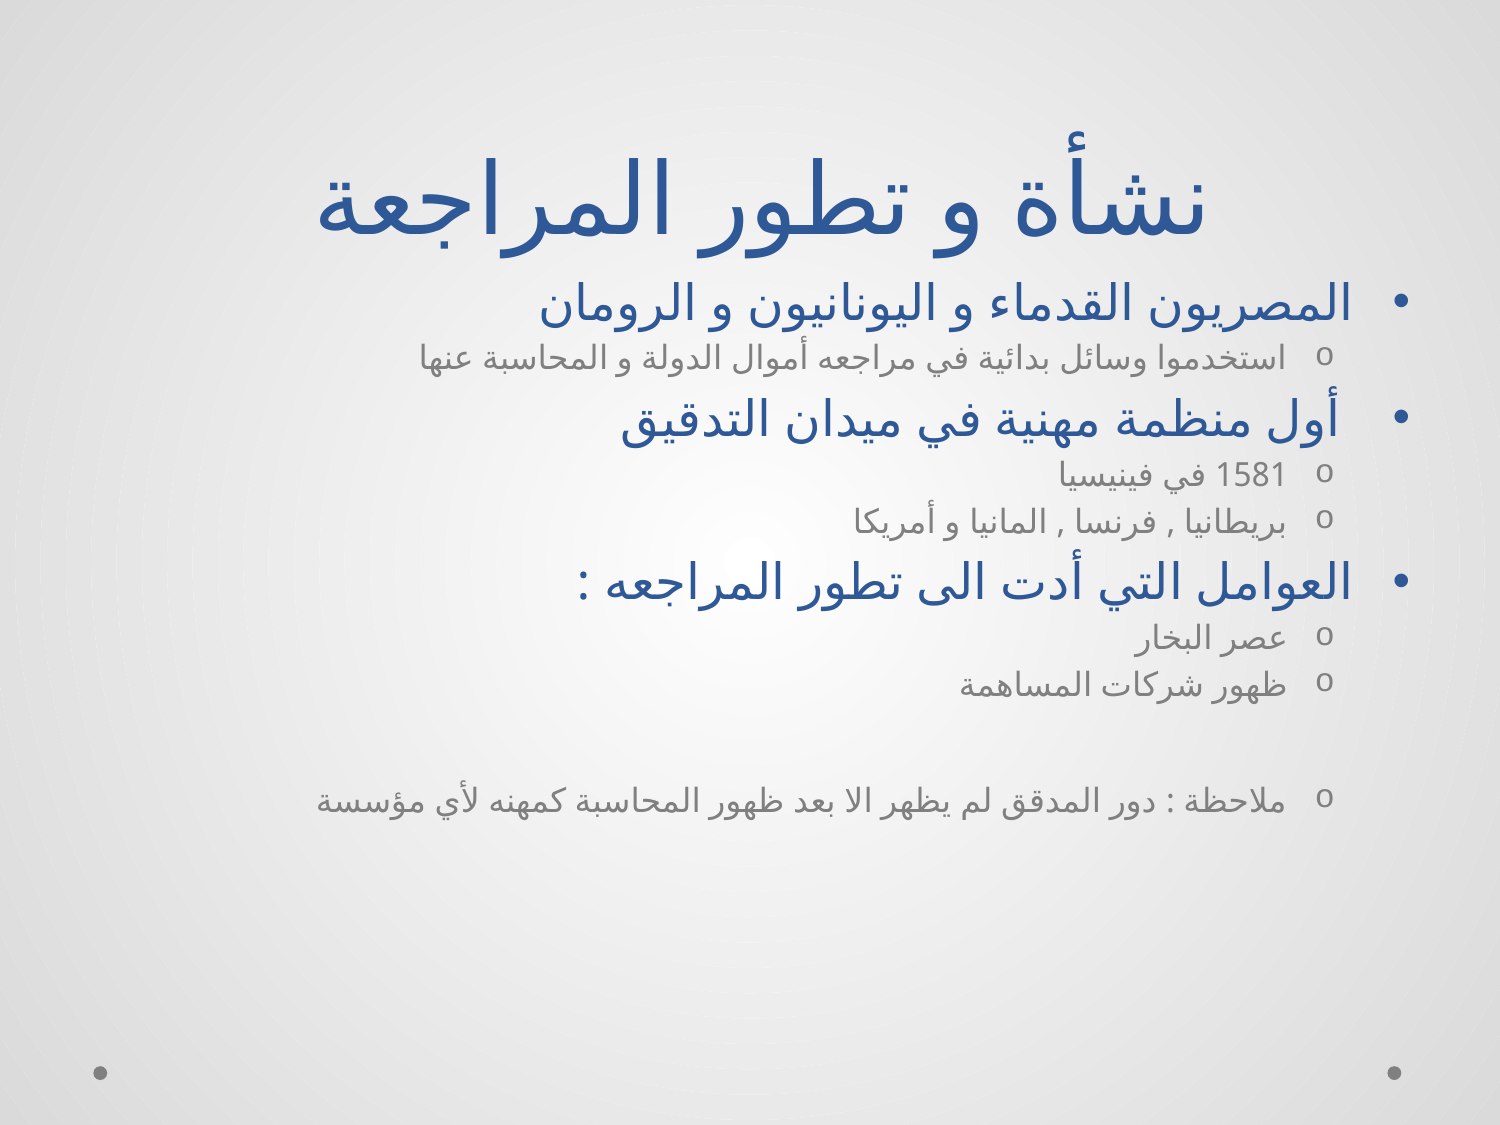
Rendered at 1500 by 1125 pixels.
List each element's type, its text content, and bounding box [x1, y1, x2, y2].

list المصريون القدماء و اليونانيون و الرومان استخدموا وسائل بدائية في مراجعه أموال الدولة و المحاسبة عنها أول منظمة مهنية في ميدان التدقيق 1581 في فينيسيا بريطانيا , فرنسا , المانيا و أمريكا العوامل التي أدت الى تطور المراجعه : عصر البخار ظهور شركات المساهمة ملاحظة : دور المدقق لم يظهر الا بعد ظهور المحاسبة كمهنه لأي مؤسسة [75, 262, 1425, 1005]
title نشأة و تطور المراجعة [75, 0, 1425, 262]
